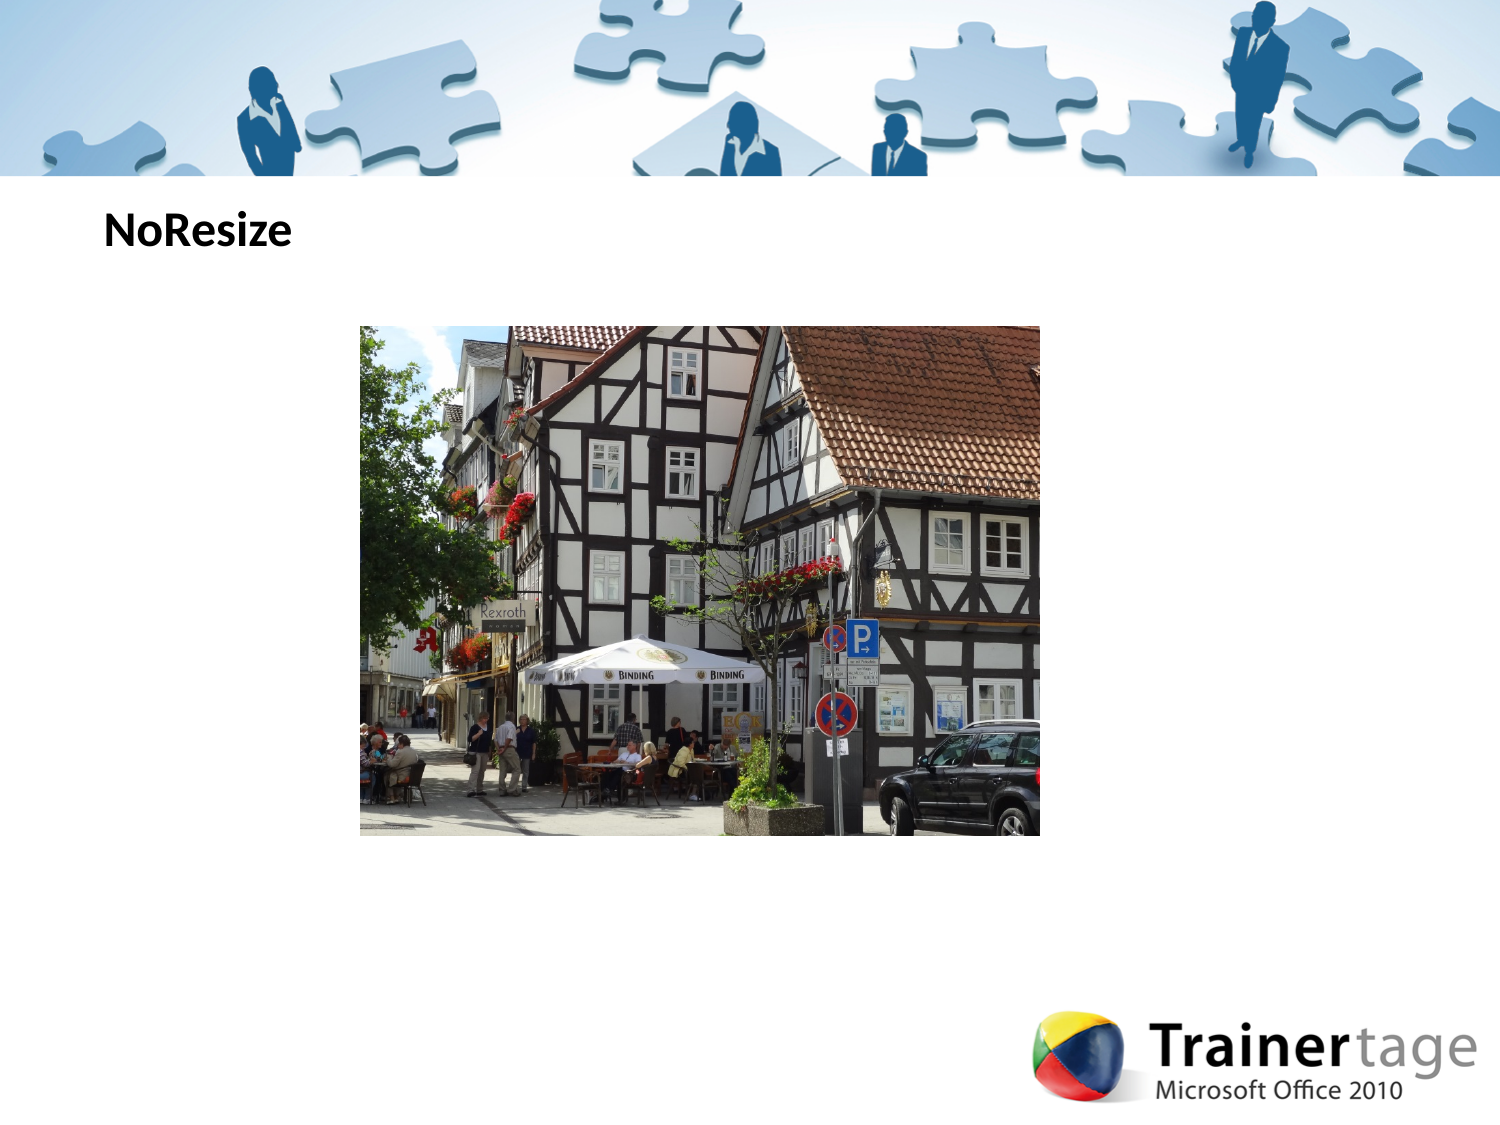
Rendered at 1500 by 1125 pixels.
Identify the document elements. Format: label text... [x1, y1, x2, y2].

title NoResize [88, 189, 1409, 293]
picture [0, 0, 1500, 1125]
